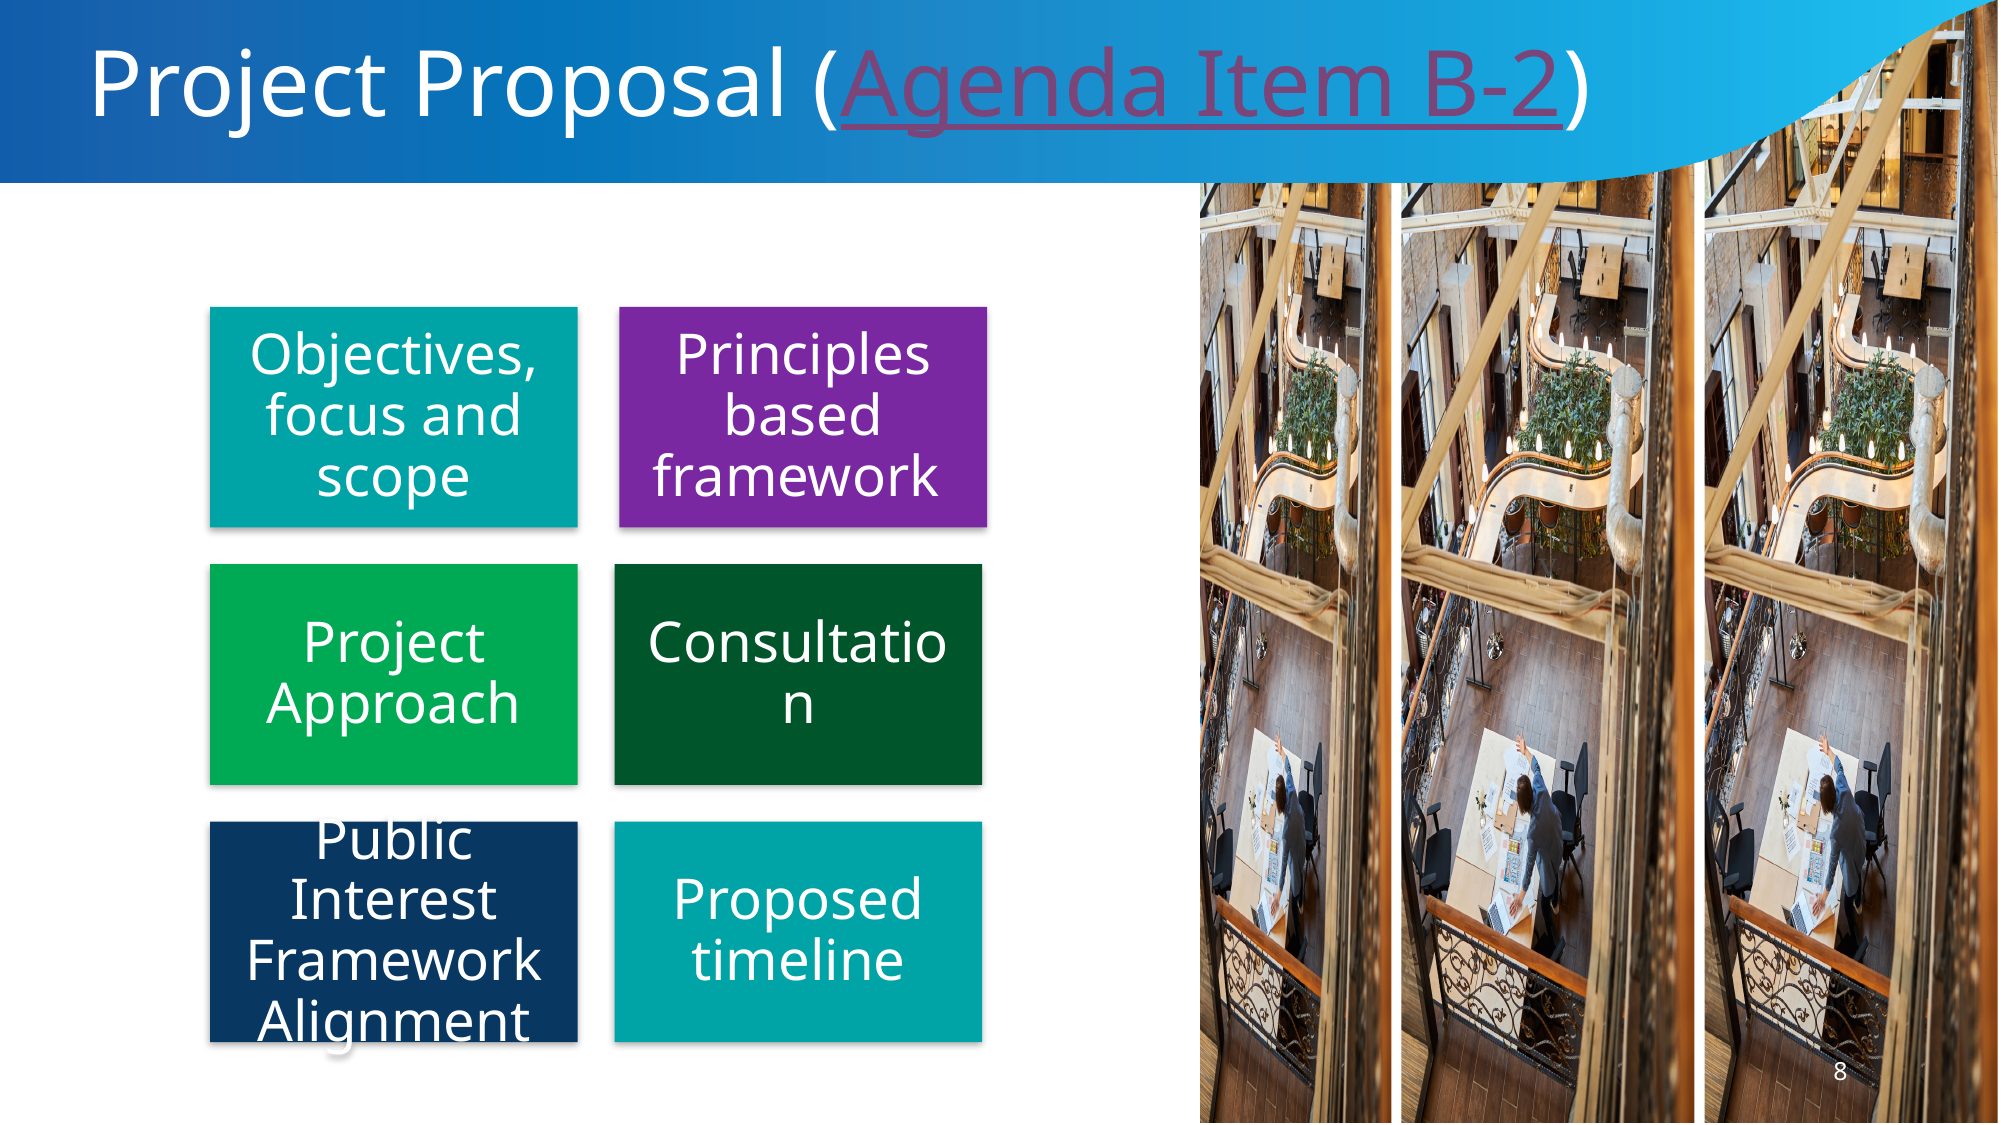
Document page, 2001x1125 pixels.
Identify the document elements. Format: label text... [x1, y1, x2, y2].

title Project Proposal (Agenda Item B-2) [72, 0, 1798, 176]
slide_number 8 [1412, 1042, 1863, 1103]
picture [0, 0, 2000, 1123]
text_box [13, 306, 1180, 1043]
